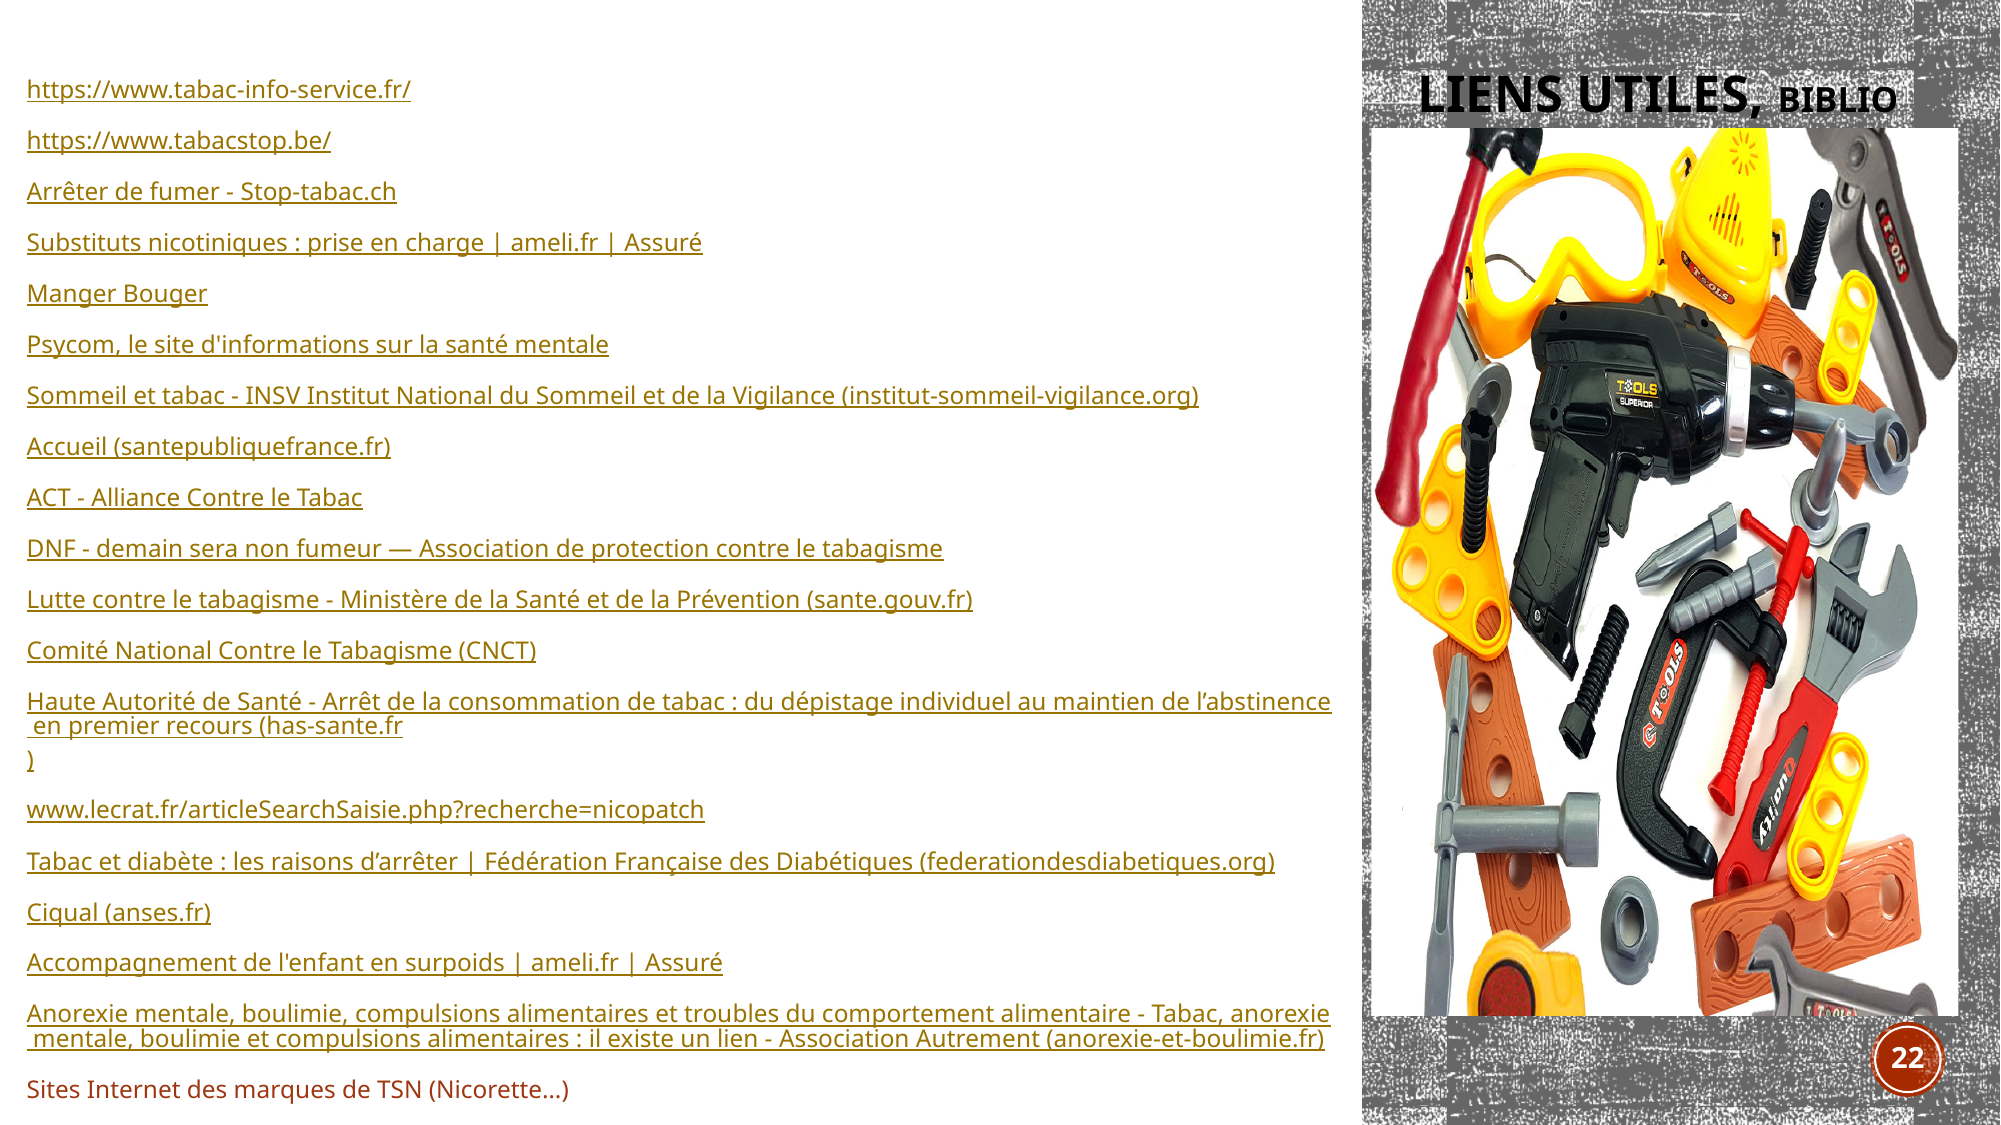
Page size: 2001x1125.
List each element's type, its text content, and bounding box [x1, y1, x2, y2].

slide_number 22 [1855, 1028, 1961, 1089]
list https://www.tabac-info-service.fr/ https://www.tabacstop.be/ Arrêter de fumer - Stop-tabac.ch Substituts nicotiniques : prise en charge | ameli.fr | Assuré Manger Bouger Psycom, le site d'informations sur la santé mentale Sommeil et tabac - INSV Institut National du Sommeil et de la Vigilance (institut-sommeil-vigilance.org) Accueil (santepubliquefrance.fr) ACT - Alliance Contre le Tabac DNF - demain sera non fumeur — Association de protection contre le tabagisme Lutte contre le tabagisme - Ministère de la Santé et de la Prévention (sante.gouv.fr) Comité National Contre le Tabagisme (CNCT) Haute Autorité de Santé - Arrêt de la consommation de tabac : du dépistage individuel au maintien de l’abstinence en premier recours (has-sante.fr) www.lecrat.fr/articleSearchSaisie.php?recherche=nicopatch Tabac et diabète : les raisons d’arrêter | Fédération Française des Diabétiques (federationdesdiabetiques.org) Ciqual (anses.fr) Accompagnement de l'enfant en surpoids | ameli.fr | Assuré Anorexie mentale, boulimie, compulsions alimentaires et troubles du comportement alimentaire - Tabac, anorexie mentale, boulimie et compulsions alimentaires : il existe un lien - Association Autrement (anorexie-et-boulimie.fr) Sites Internet des marques de TSN (Nicorette…) [11, 66, 1350, 1064]
title Liens utiles, biblio [1402, 31, 1928, 128]
picture [1371, 128, 1959, 1016]
